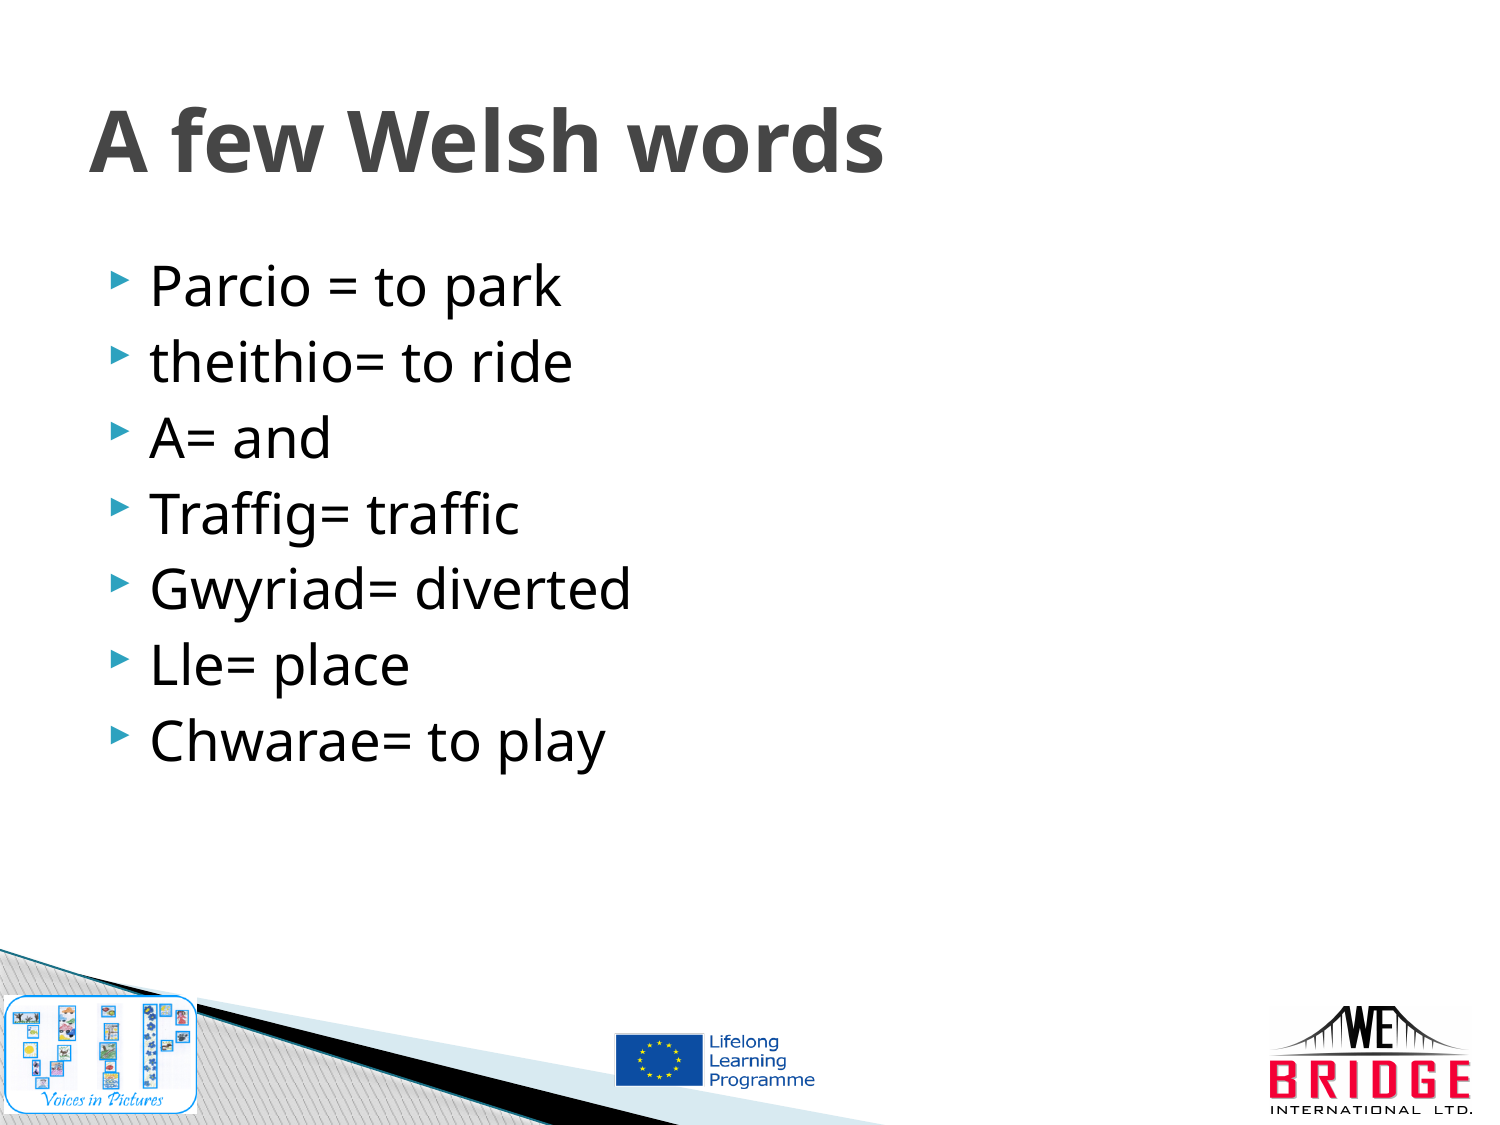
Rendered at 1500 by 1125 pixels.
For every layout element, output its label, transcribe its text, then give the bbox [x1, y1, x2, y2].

picture [608, 1027, 833, 1105]
picture [1269, 1006, 1473, 1114]
picture [4, 994, 197, 1114]
list Parcio = to park theithio= to ride A= and Traffig= traffic Gwyriad= diverted Lle= place Chwarae= to play [75, 243, 1425, 986]
title A few Welsh words [75, 45, 1425, 233]
